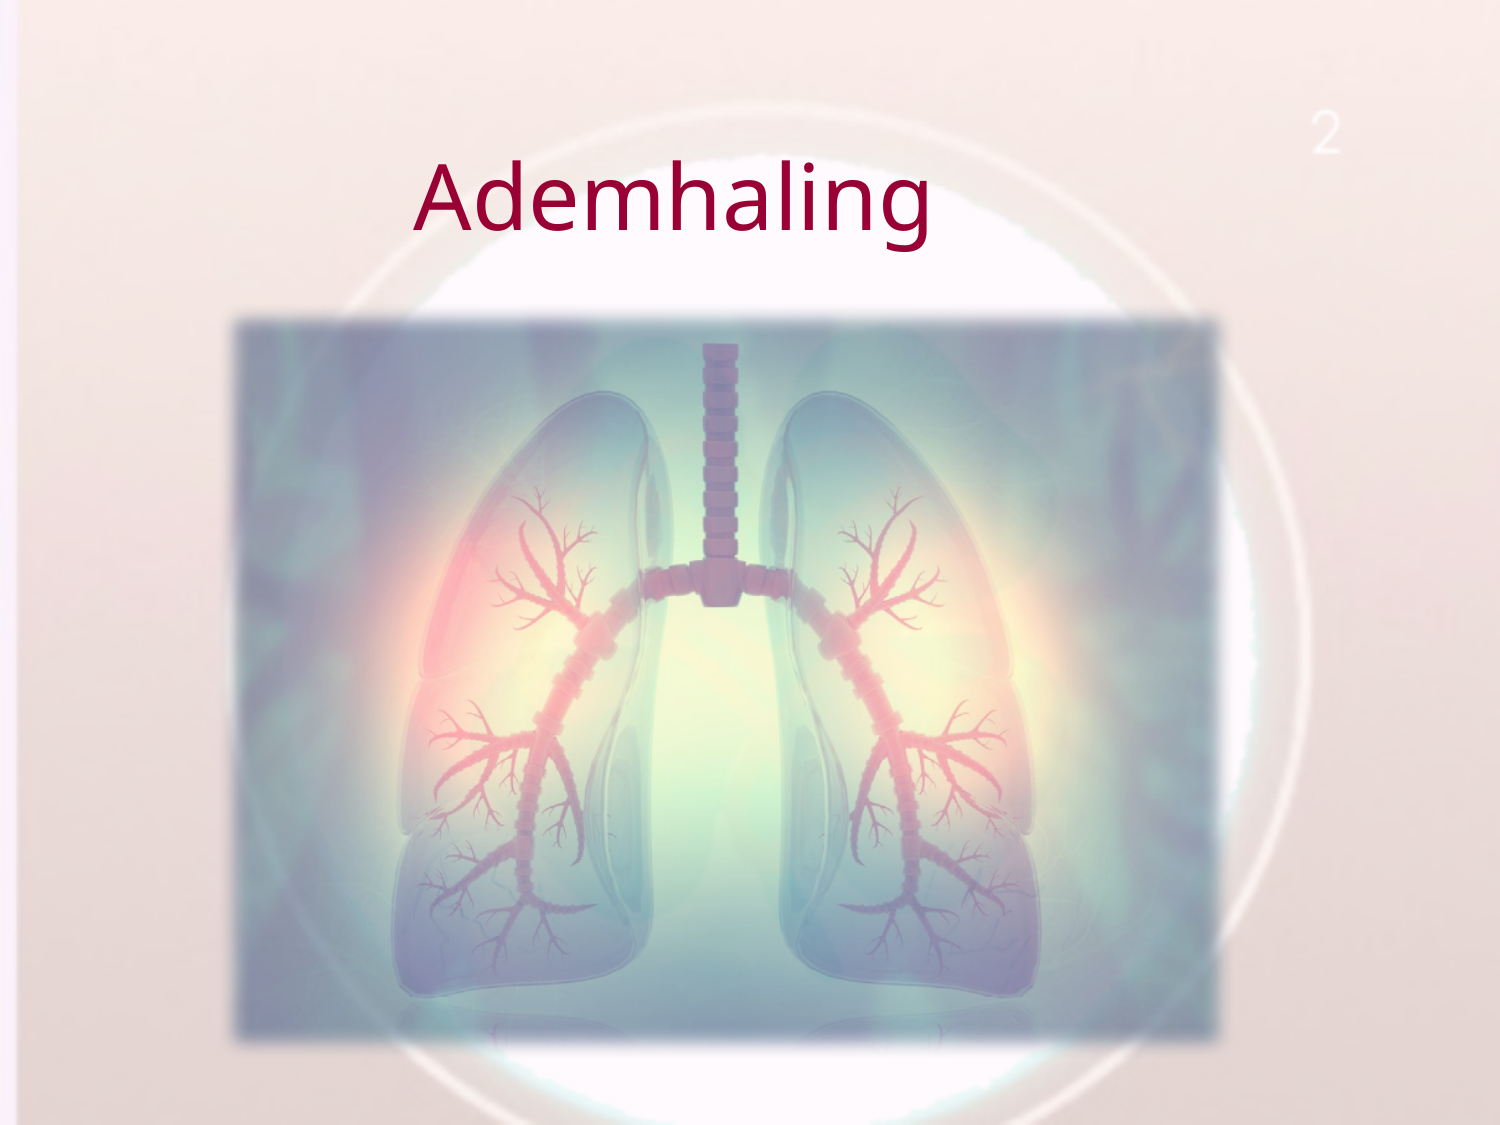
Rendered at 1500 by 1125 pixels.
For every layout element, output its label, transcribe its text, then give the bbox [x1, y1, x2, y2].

picture [0, 0, 1500, 1125]
title Ademhaling [112, 99, 1388, 288]
